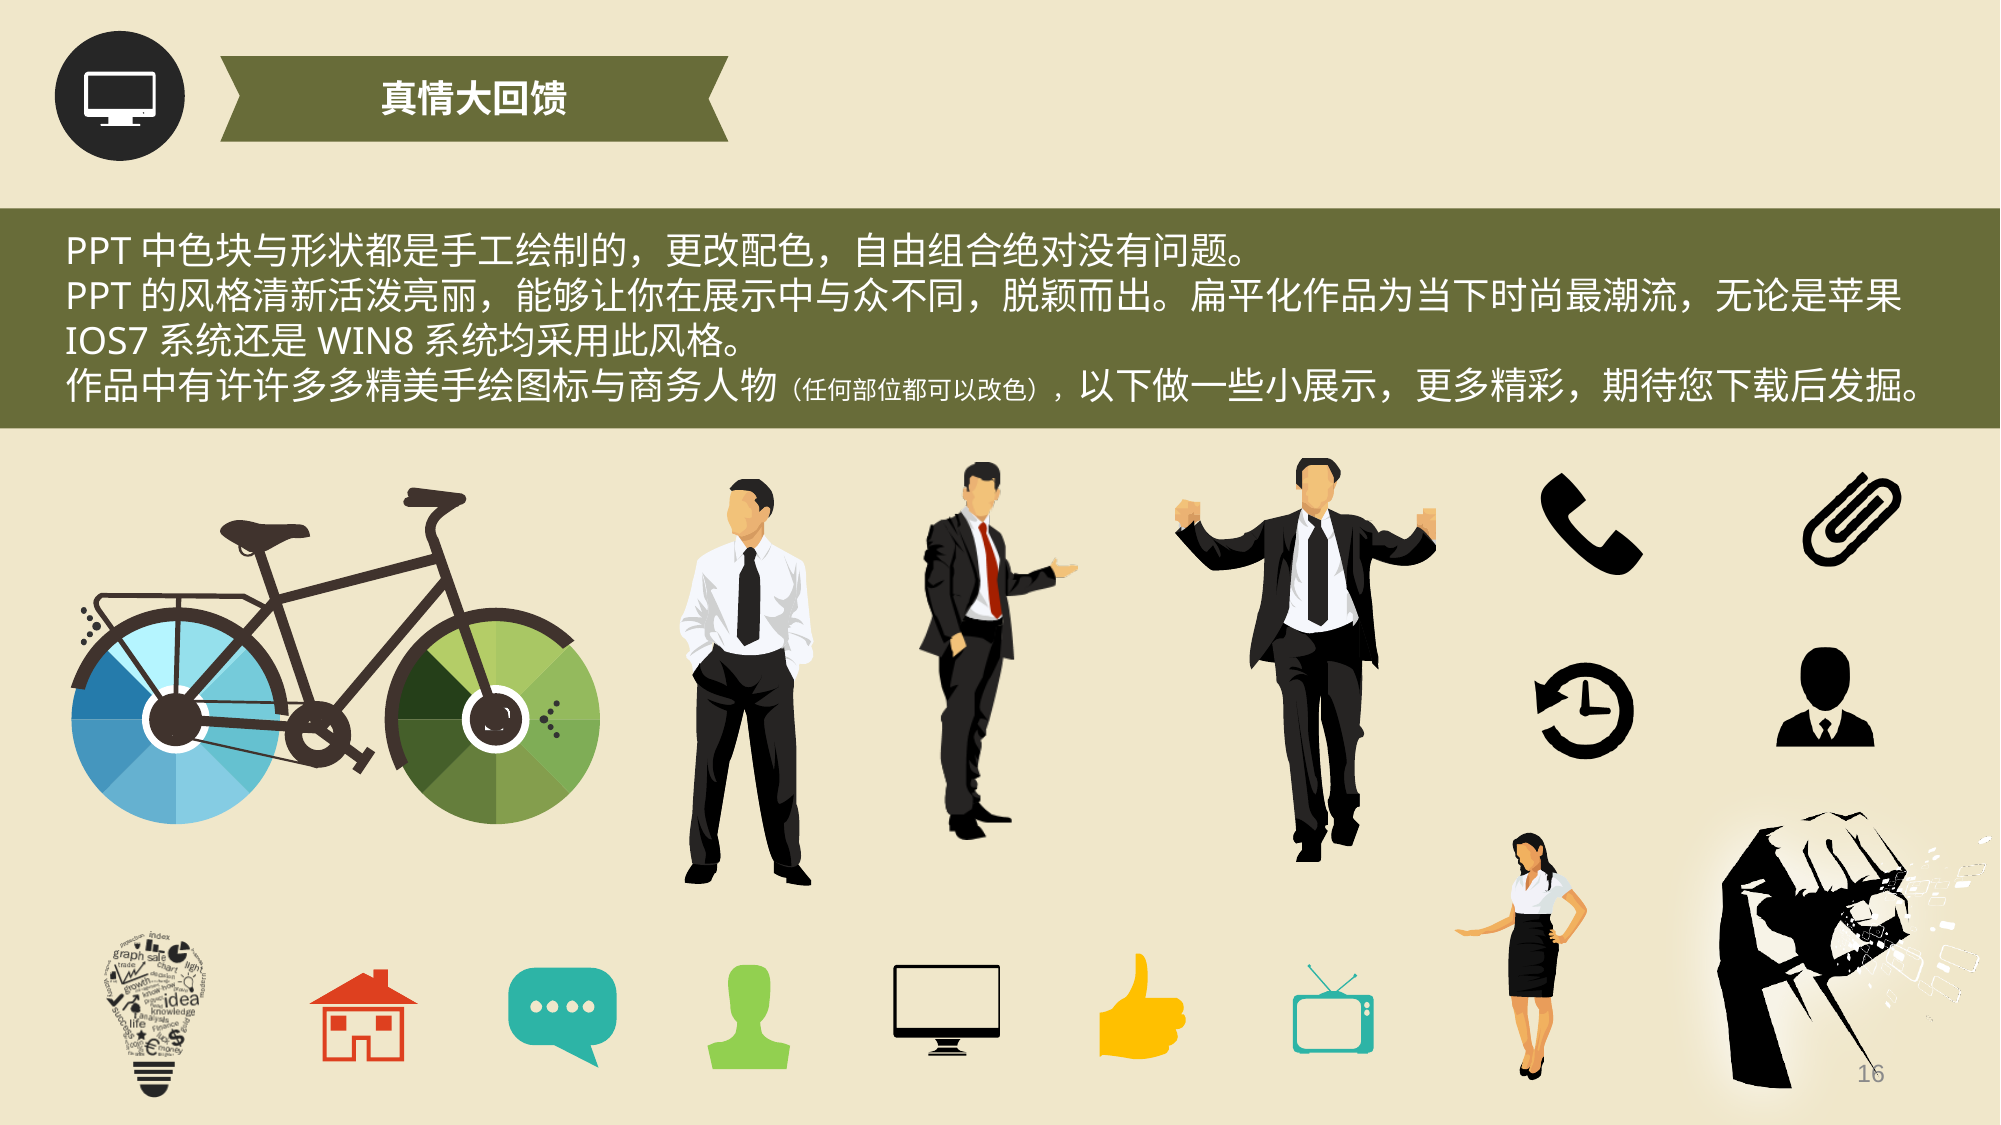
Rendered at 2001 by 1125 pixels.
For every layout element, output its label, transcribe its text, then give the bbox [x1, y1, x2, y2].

text_box [707, 964, 791, 1070]
picture [104, 931, 206, 1098]
picture [1769, 641, 1880, 752]
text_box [70, 487, 601, 825]
picture [1168, 458, 1437, 869]
text_box [1292, 964, 1374, 1054]
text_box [893, 964, 1001, 1056]
text_box [54, 30, 185, 161]
picture [919, 462, 1078, 840]
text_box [677, 478, 817, 888]
text_box [84, 71, 156, 126]
picture [1528, 459, 1656, 587]
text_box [1453, 830, 1589, 1082]
text_box [220, 56, 729, 142]
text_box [309, 969, 428, 1062]
slide_number 16 [1433, 1042, 1652, 1103]
text_box [1099, 953, 1186, 1060]
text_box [0, 208, 2000, 429]
text_box [508, 967, 617, 1068]
picture [1528, 653, 1642, 768]
text_box 真情大回馈 [365, 67, 756, 127]
picture [1792, 460, 1910, 578]
picture [1657, 760, 2000, 1125]
